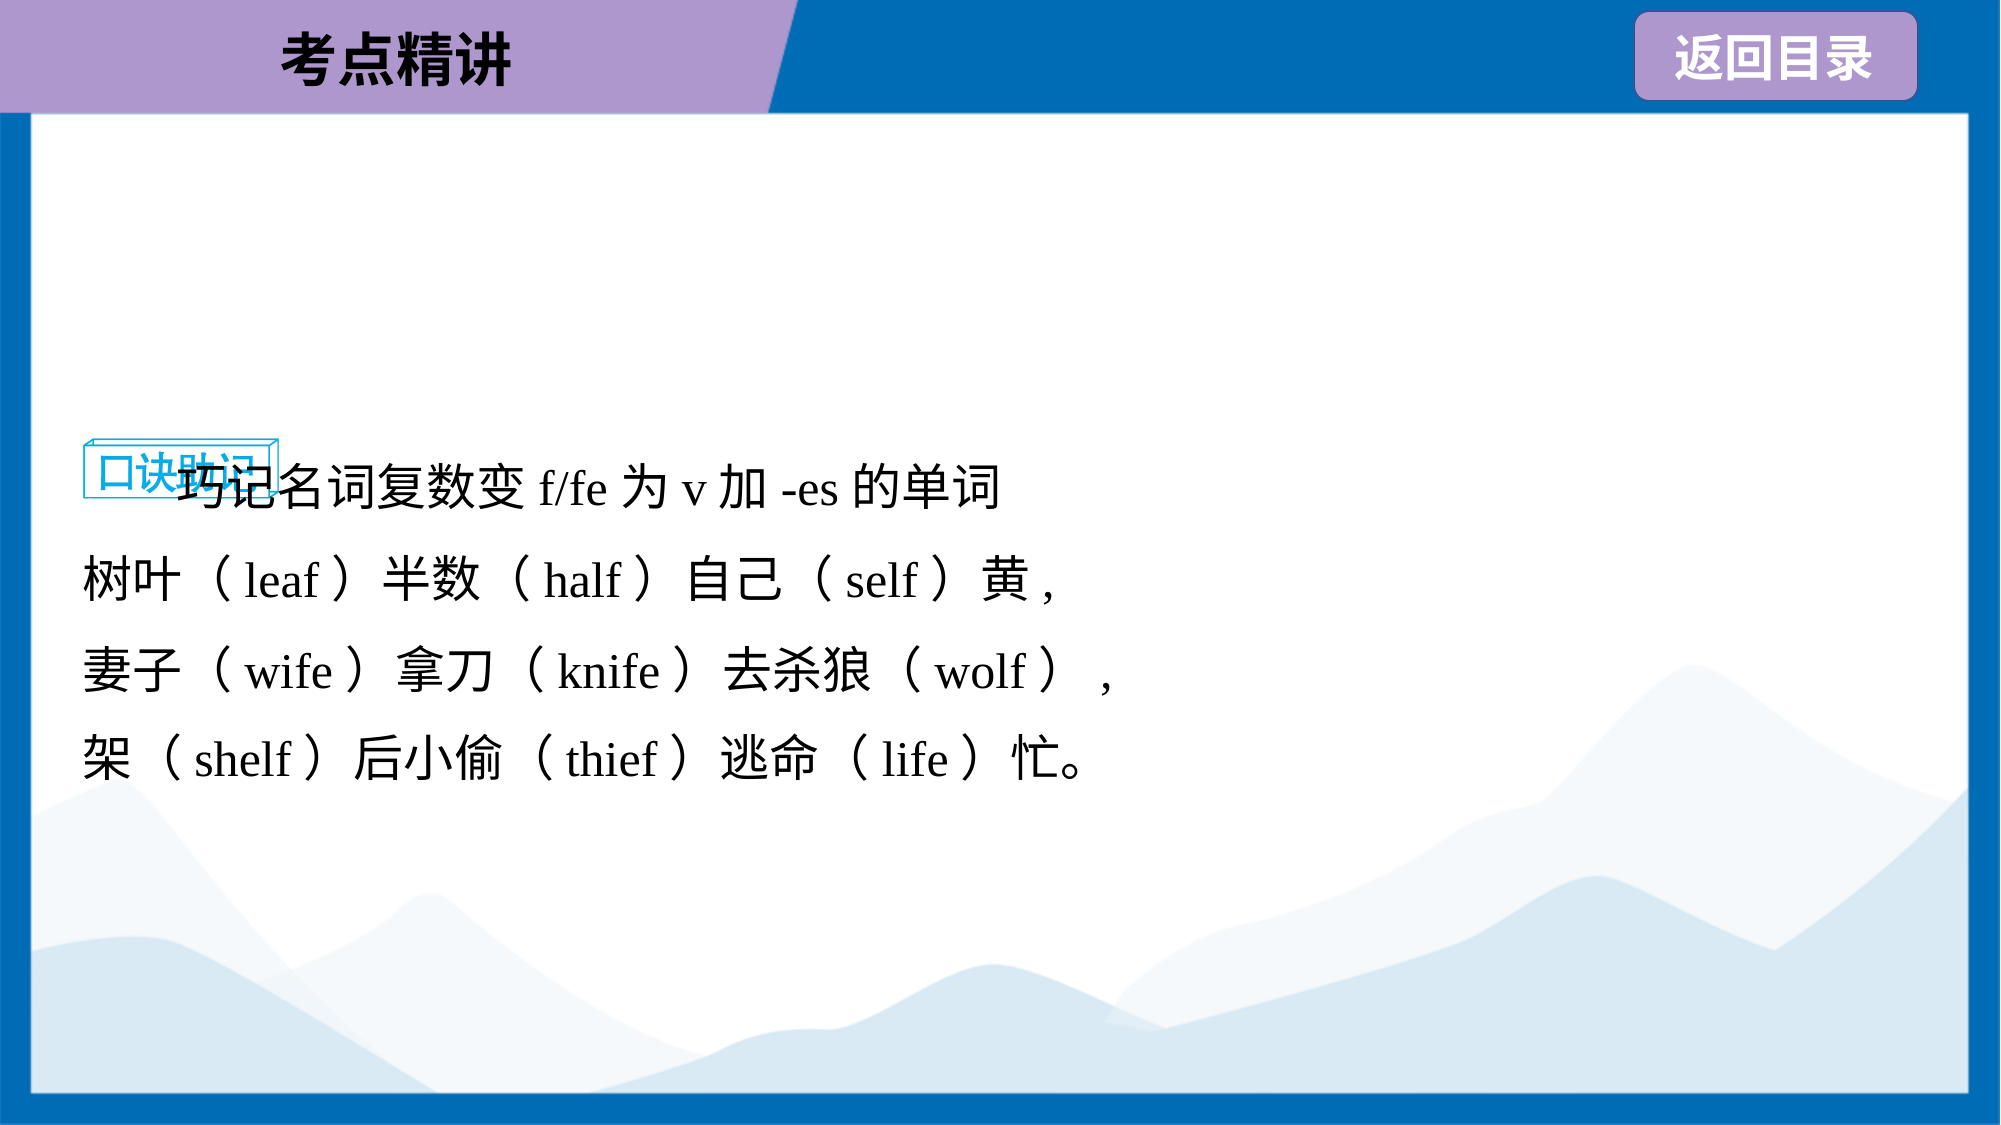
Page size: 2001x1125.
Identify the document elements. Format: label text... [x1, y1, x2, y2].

picture [0, 0, 2000, 1125]
text_box 巧记名词复数变f/fe为v加-es的单词 树叶（leaf）半数（half）自己（self）黄, 妻子（wife）拿刀（knife）去杀狼（wolf）, 架（shelf）后小偷（thief）逃命（life）忙。 [82, 423, 1917, 777]
